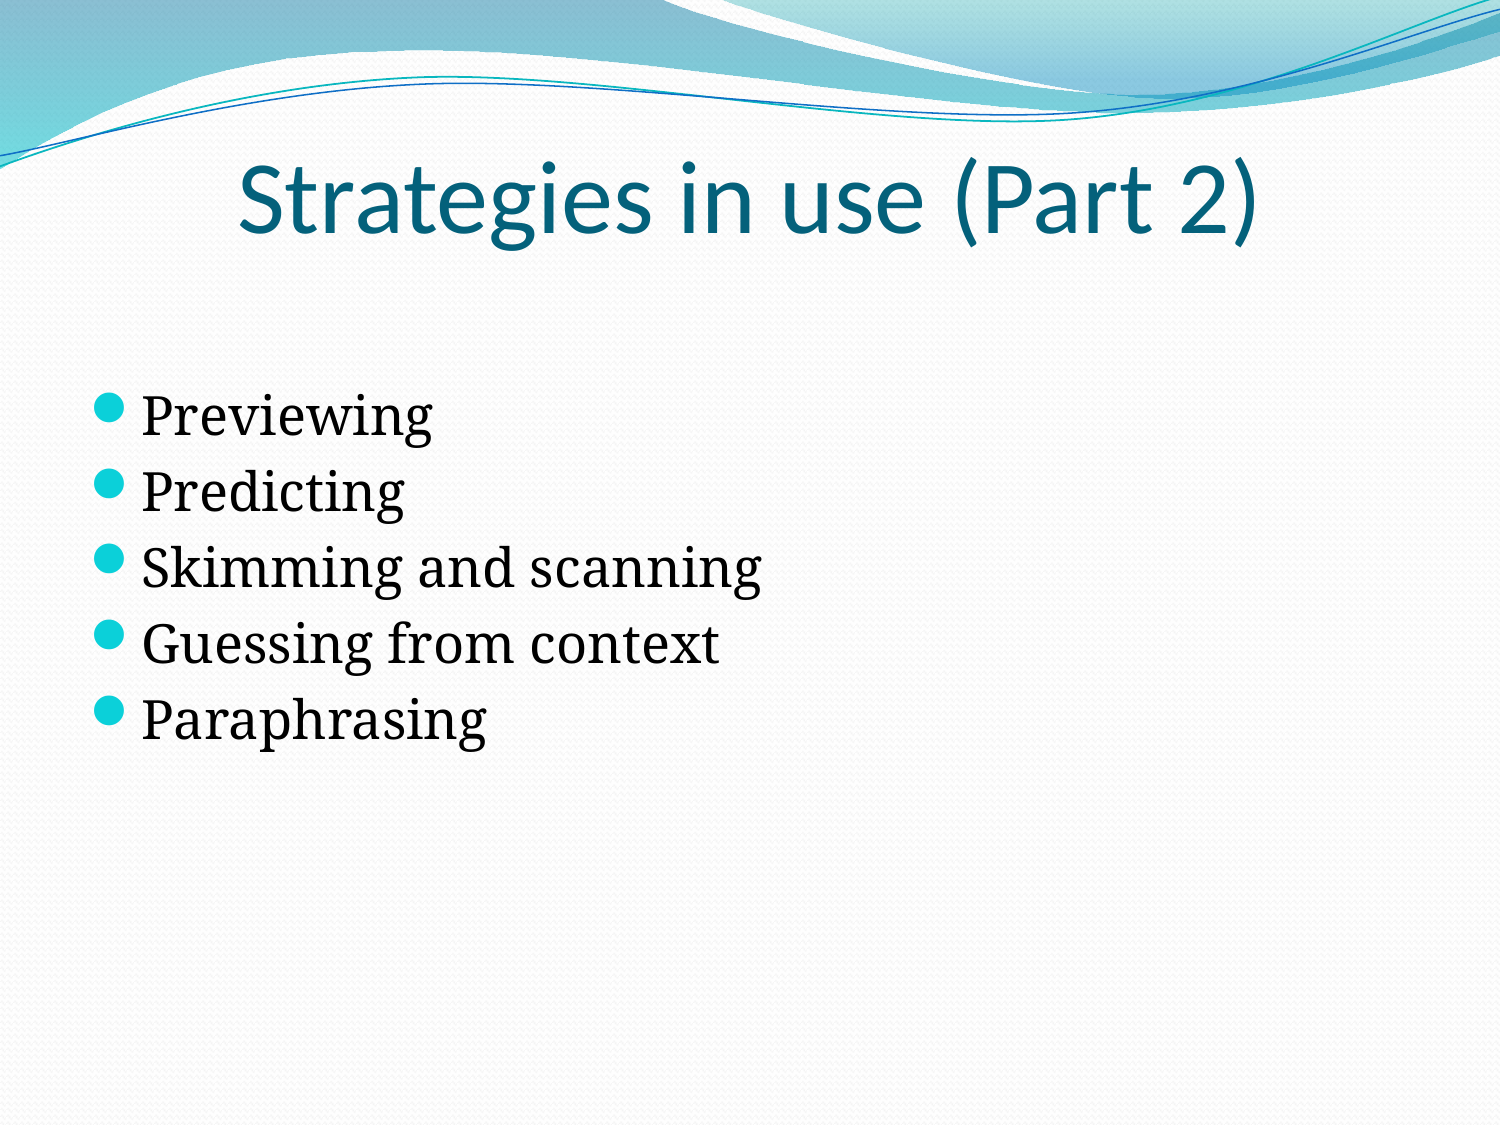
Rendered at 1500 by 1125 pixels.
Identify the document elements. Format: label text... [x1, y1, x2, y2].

title Strategies in use (Part 2) [75, 66, 1425, 254]
list Previewing Predicting Skimming and scanning Guessing from context Paraphrasing [75, 374, 1425, 1094]
